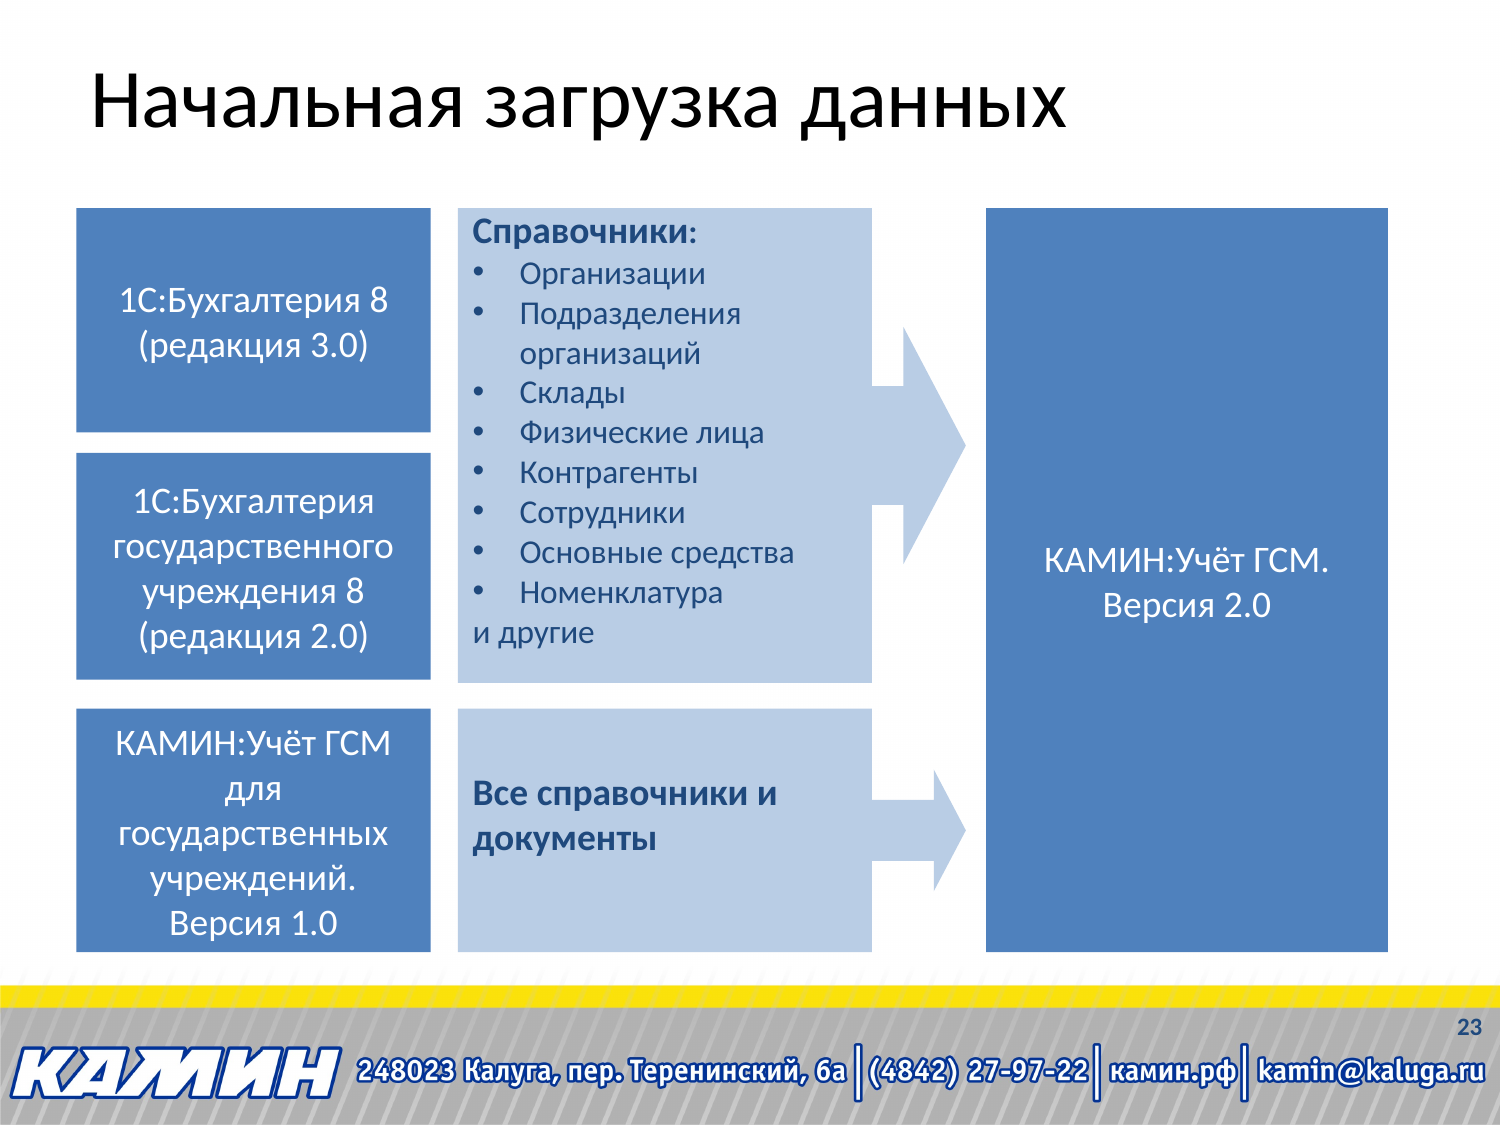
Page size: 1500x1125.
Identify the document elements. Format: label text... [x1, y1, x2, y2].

text_box КАМИН:Учёт ГСМ. Версия 2.0 [984, 206, 1390, 954]
slide_number 23 [1147, 995, 1498, 1056]
text_box Все справочники и документы [455, 706, 968, 955]
text_box 1С:Бухгалтерия государственного учреждения 8 (редакция 2.0) [74, 451, 433, 682]
title Начальная загрузка данных [75, 0, 1425, 188]
picture [0, 0, 1500, 1125]
text_box 1С:Бухгалтерия 8 (редакция 3.0) [74, 206, 433, 434]
text_box КАМИН:Учёт ГСМ для государственных учреждений. Версия 1.0 [74, 706, 433, 954]
text_box Справочники: Организации Подразделения организаций Склады Физические лица Контрагенты Сотрудники Основные средства Номенклатура и другие [455, 206, 968, 686]
